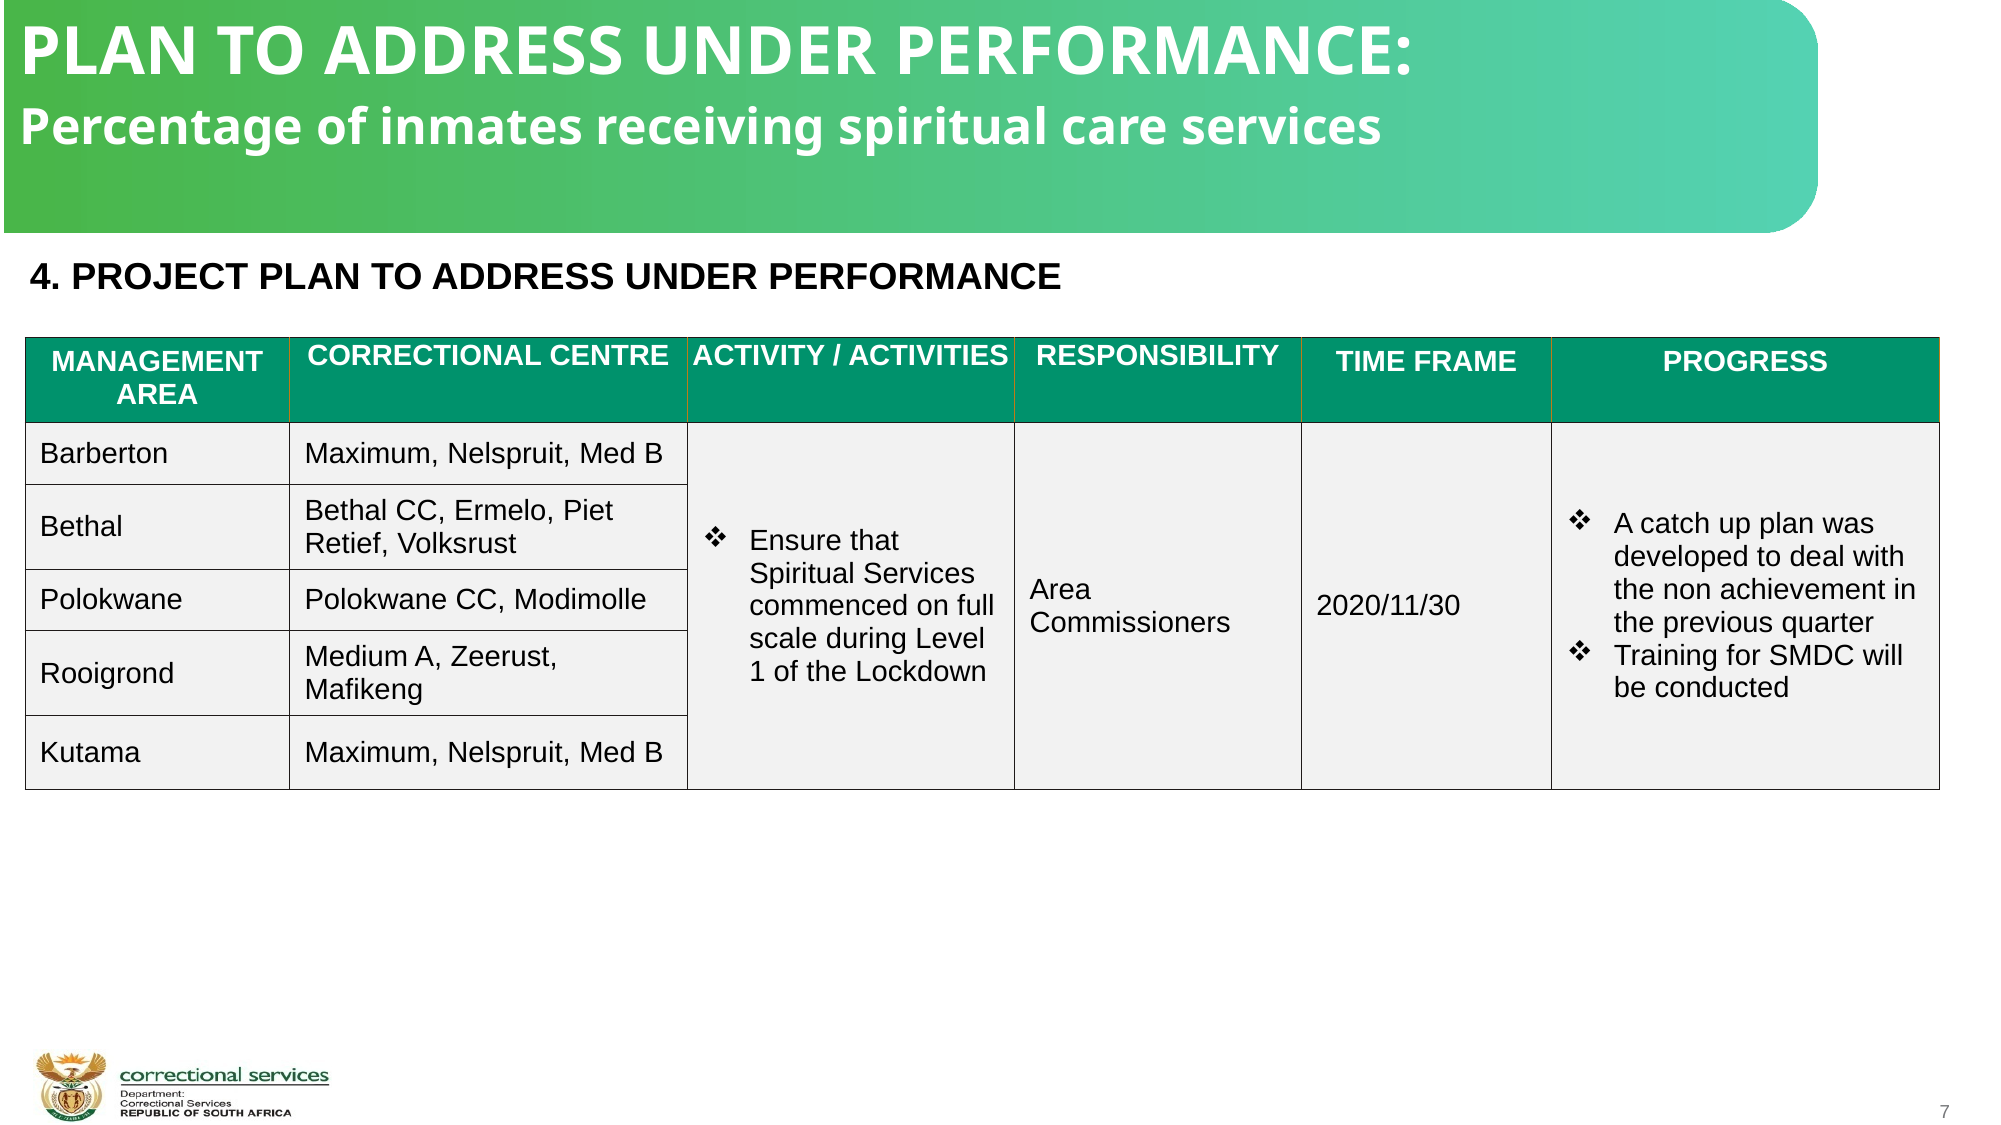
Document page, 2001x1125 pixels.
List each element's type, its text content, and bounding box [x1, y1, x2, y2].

table_header CORRECTIONAL CENTRE [290, 338, 687, 422]
text_box PLAN TO ADDRESS UNDER PERFORMANCE: Percentage of inmates receiving spiritual care services [4, 9, 1803, 96]
picture [33, 1049, 332, 1123]
table_header PROGRESS [1552, 338, 1939, 422]
table_cell Maximum, Nelspruit, Med B [290, 423, 687, 484]
table_cell Polokwane CC, Modimolle [290, 570, 687, 630]
table_cell 2020/11/30 [1302, 423, 1551, 789]
table_cell Kutama [26, 716, 289, 789]
table_cell Bethal CC, Ermelo, Piet Retief, Volksrust [290, 485, 687, 569]
table_cell Area Commissioners [1015, 423, 1301, 789]
table_cell Ensure that Spiritual Services commenced on full scale during Level 1 of the Lockdown [688, 423, 1014, 789]
table_cell Bethal [26, 485, 289, 569]
text_box [4, 0, 1798, 9]
table_cell Barberton [26, 423, 289, 484]
table_cell Polokwane [26, 570, 289, 630]
table_header MANAGEMENT AREA [26, 338, 289, 422]
table_header TIME FRAME [1302, 338, 1551, 422]
table_header ACTIVITY / ACTIVITIES [688, 338, 1014, 422]
table_cell Medium A, Zeerust, Mafikeng [290, 631, 687, 715]
table_cell Maximum, Nelspruit, Med B [290, 716, 687, 789]
text_box 4. PROJECT PLAN TO ADDRESS UNDER PERFORMANCE [0, 244, 1463, 304]
text_box [4, 14, 1818, 233]
table_cell A catch up plan was developed to deal with the non achievement in the previous quarter Training for SMDC will be conducted [1552, 423, 1939, 789]
table_cell Rooigrond [26, 631, 289, 715]
table_header RESPONSIBILITY [1015, 338, 1301, 422]
